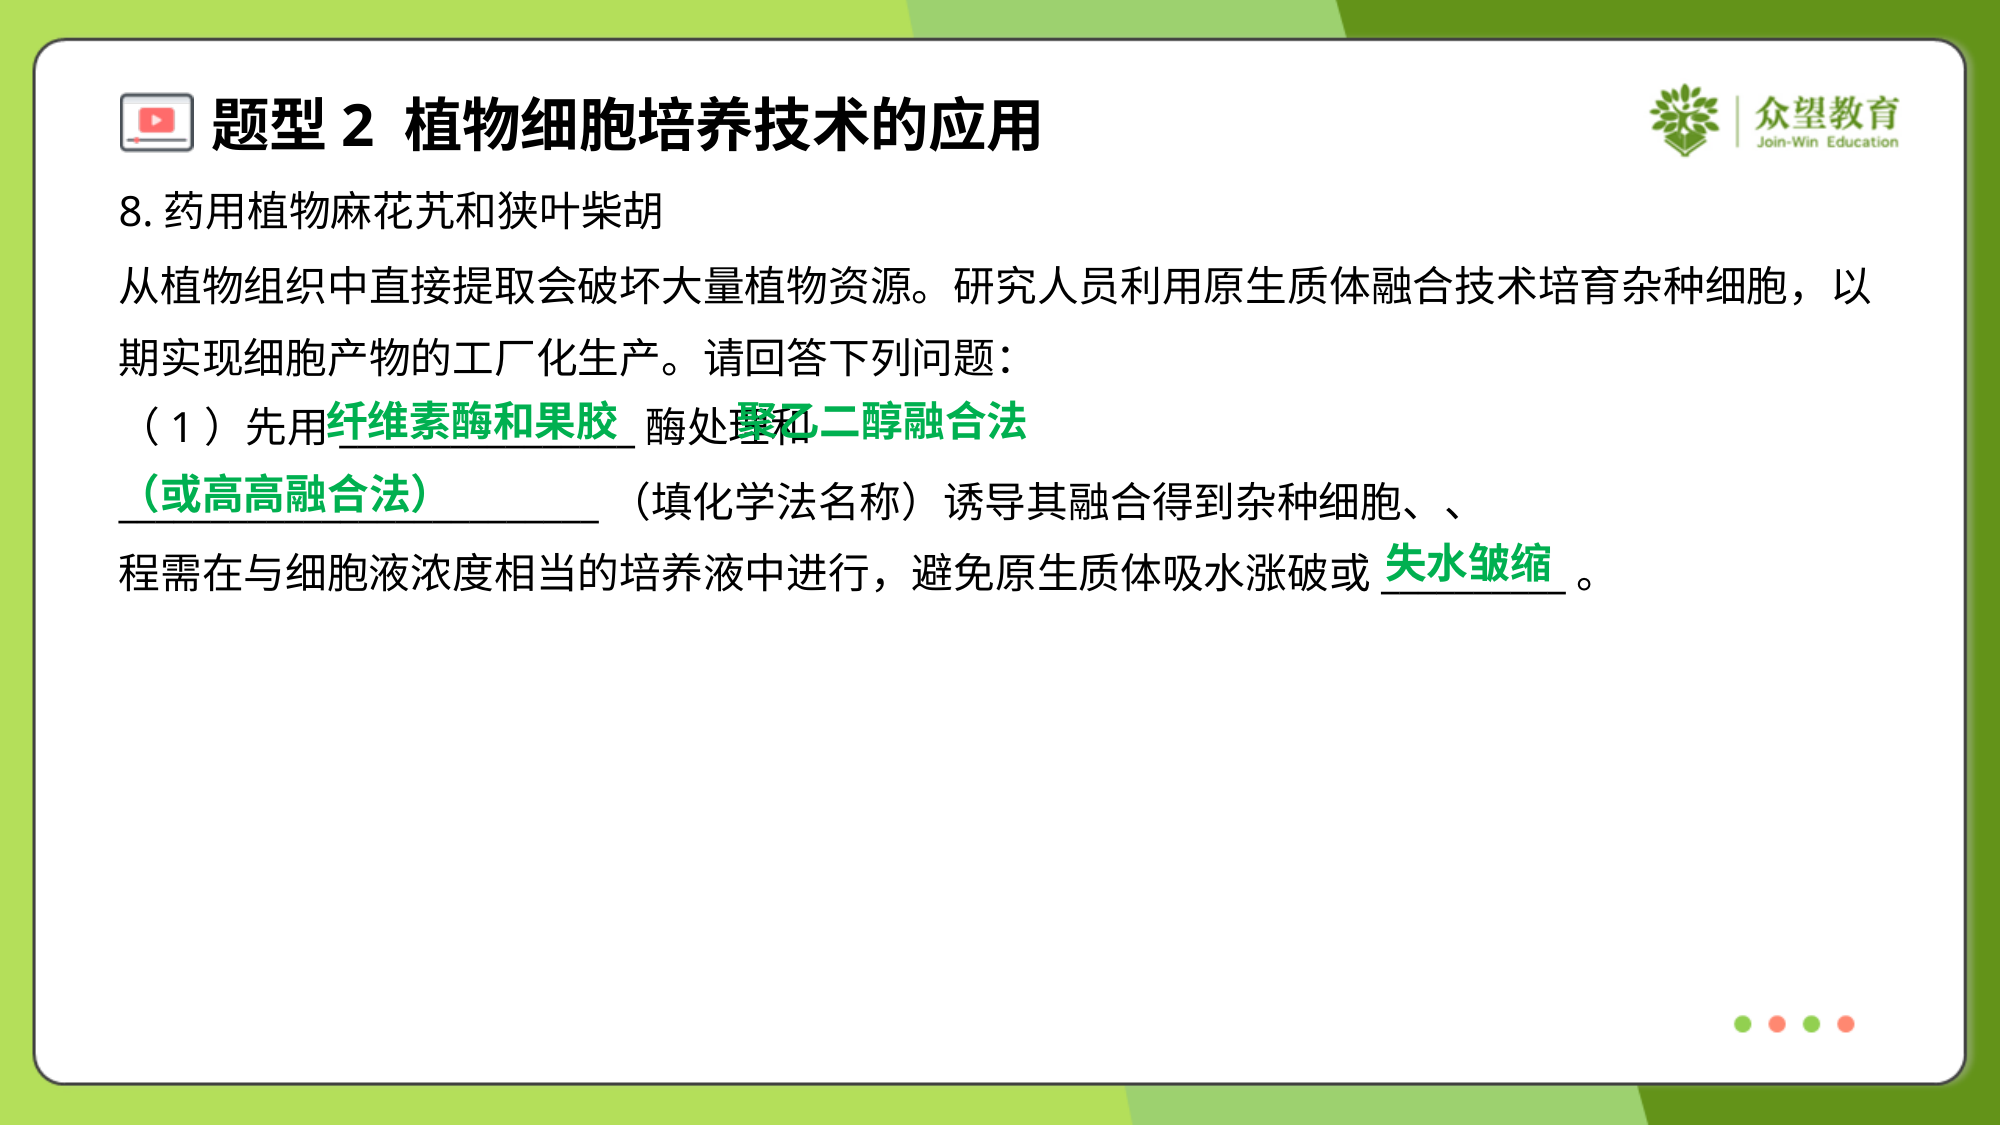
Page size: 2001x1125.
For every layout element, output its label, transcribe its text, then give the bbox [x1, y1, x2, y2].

text_box 失水皱缩 [1370, 516, 1567, 581]
text_box 纤维素酶和果胶 [311, 369, 633, 437]
picture [0, 0, 2000, 1125]
